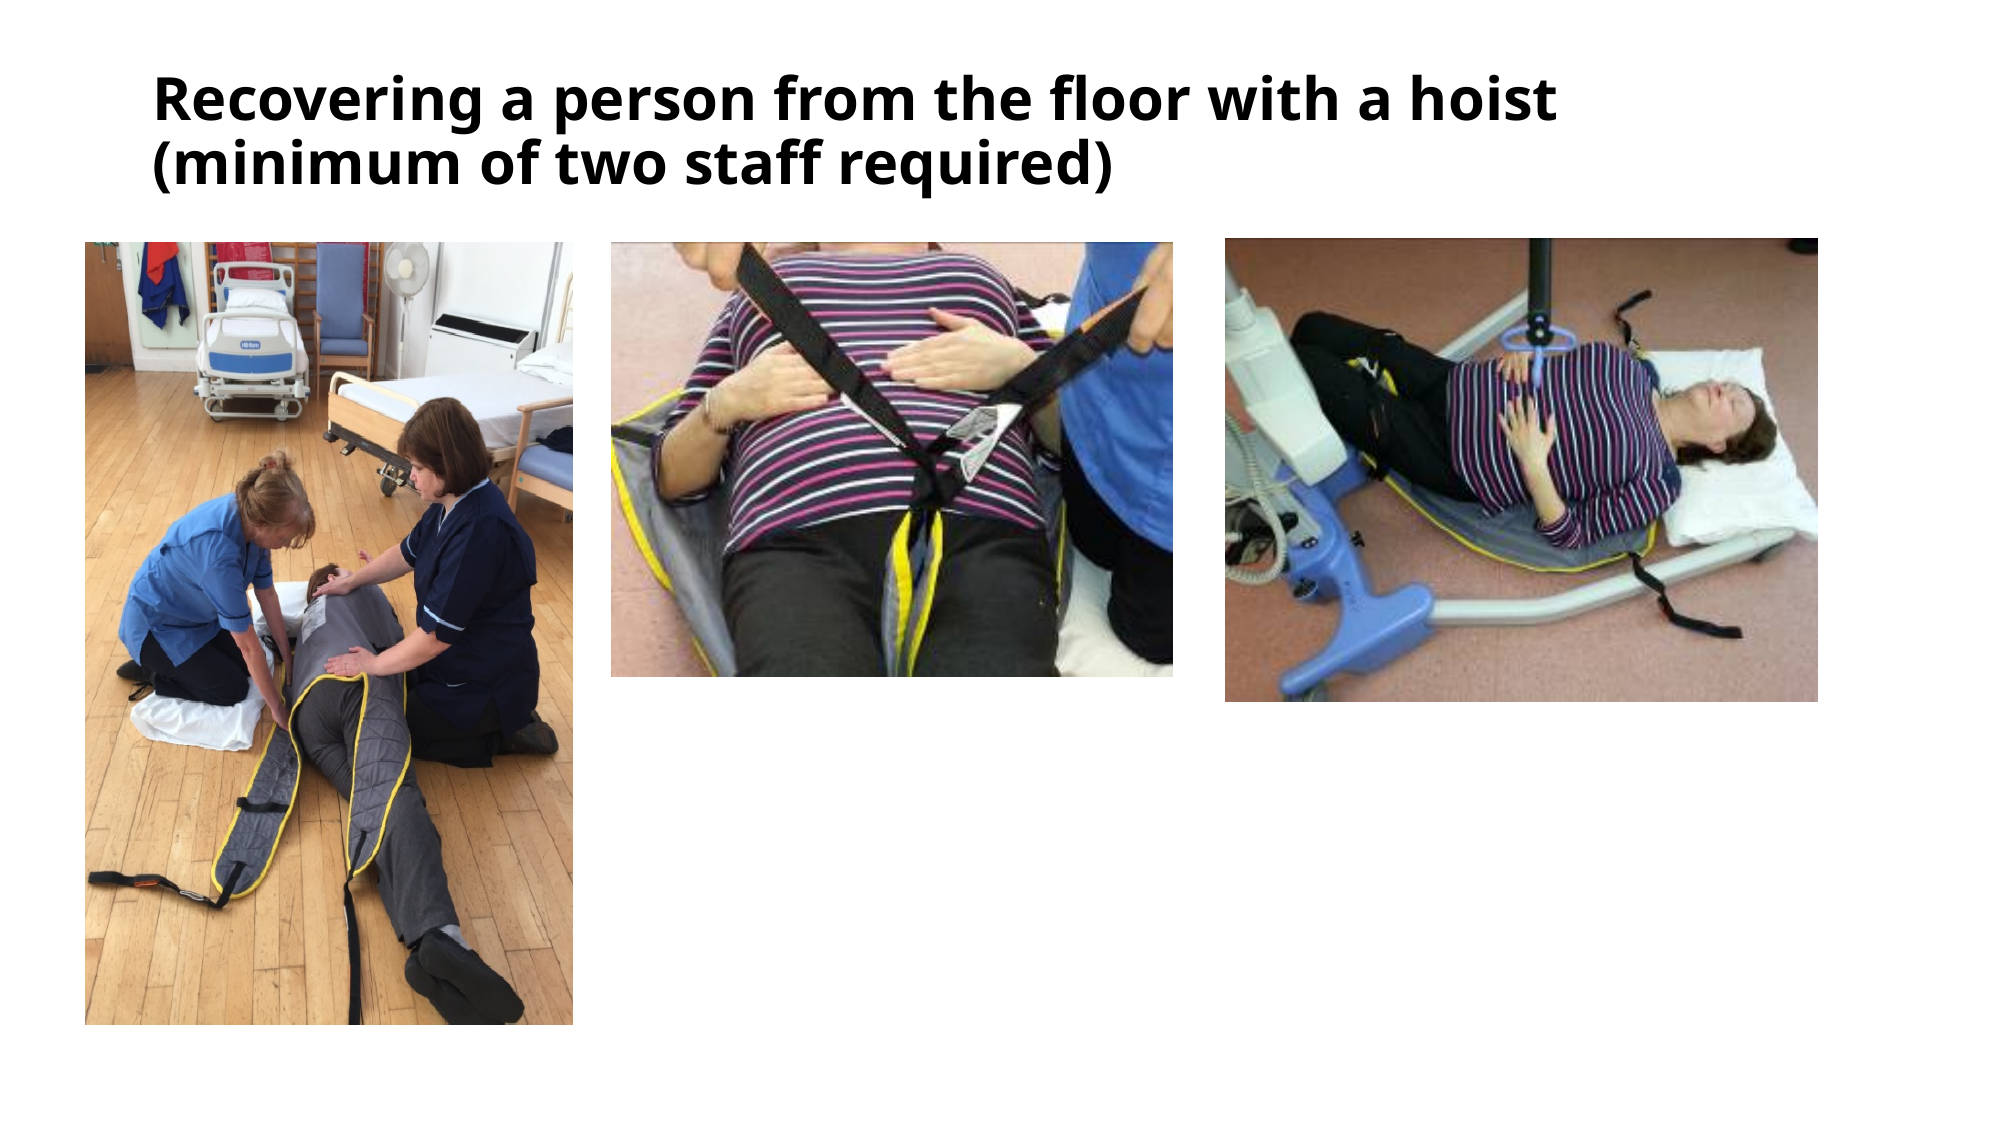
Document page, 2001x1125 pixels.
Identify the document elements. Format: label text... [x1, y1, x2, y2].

picture [1225, 238, 1818, 702]
title Recovering a person from the floor with a hoist (minimum of two staff required) [137, 59, 1863, 278]
picture [85, 242, 573, 1025]
picture [611, 242, 1173, 677]
